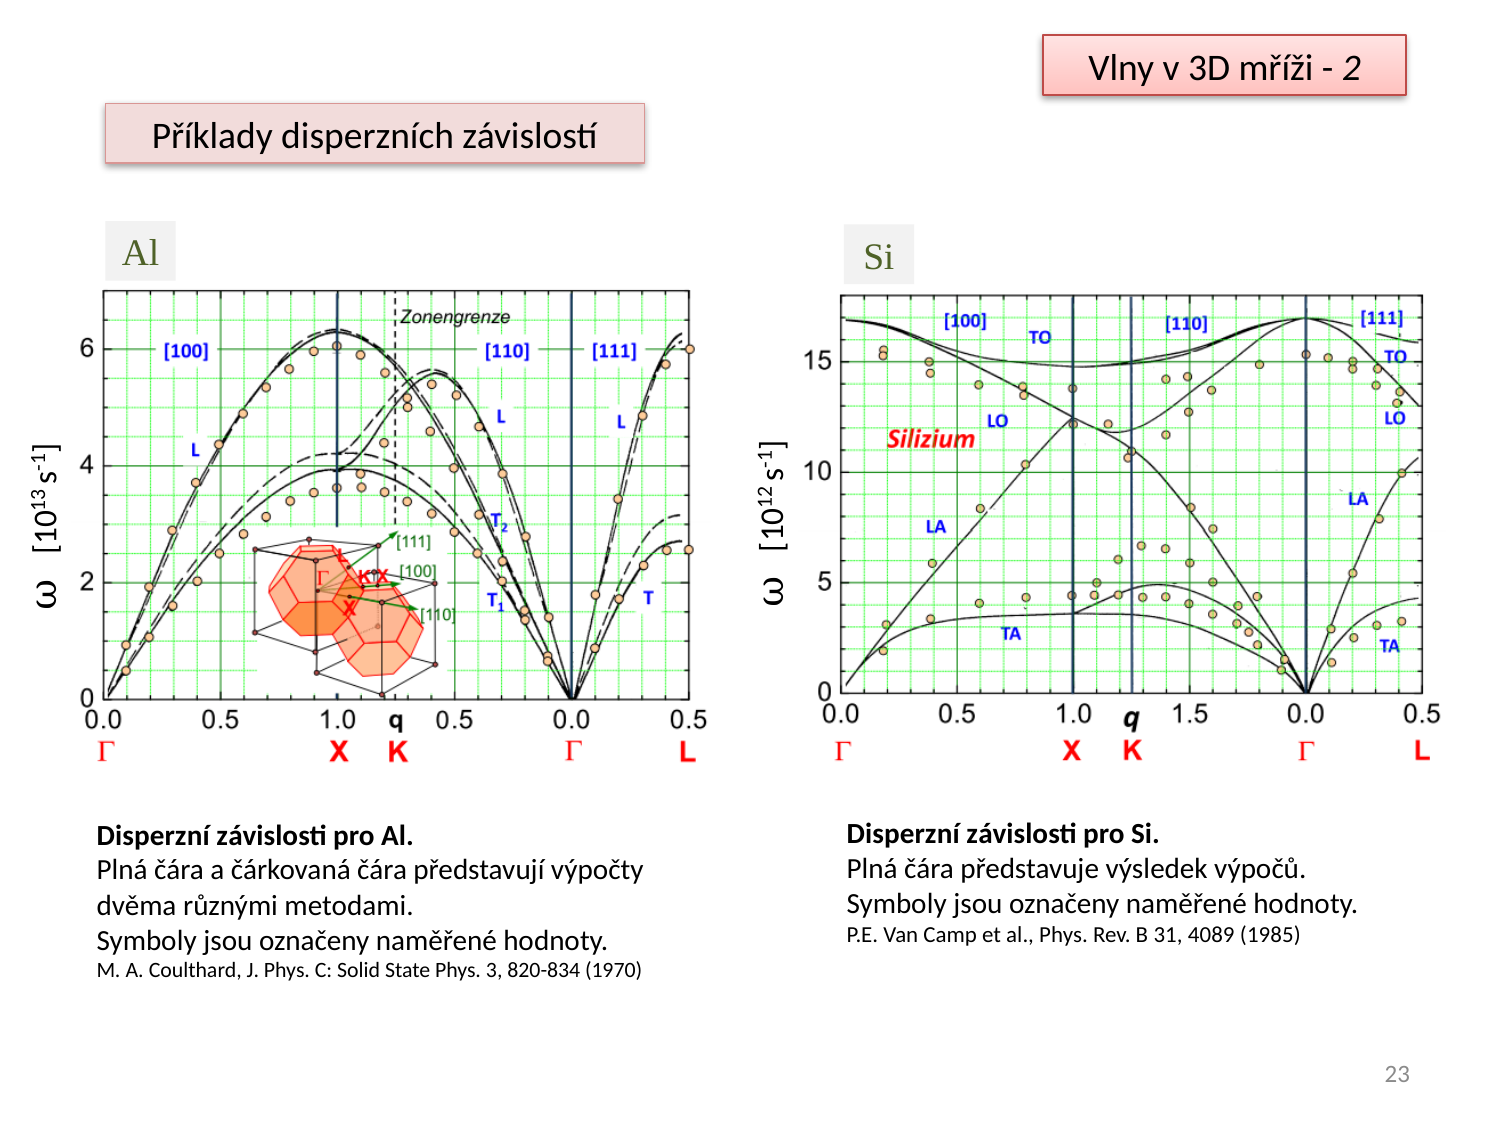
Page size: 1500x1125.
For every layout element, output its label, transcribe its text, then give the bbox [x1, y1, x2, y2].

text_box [11, 220, 721, 992]
text_box Vlny v 3D mříži - 2 [1042, 34, 1407, 96]
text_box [738, 224, 1454, 957]
text_box Příklady disperzních závislostí [105, 103, 645, 164]
slide_number 23 [1074, 1042, 1425, 1103]
